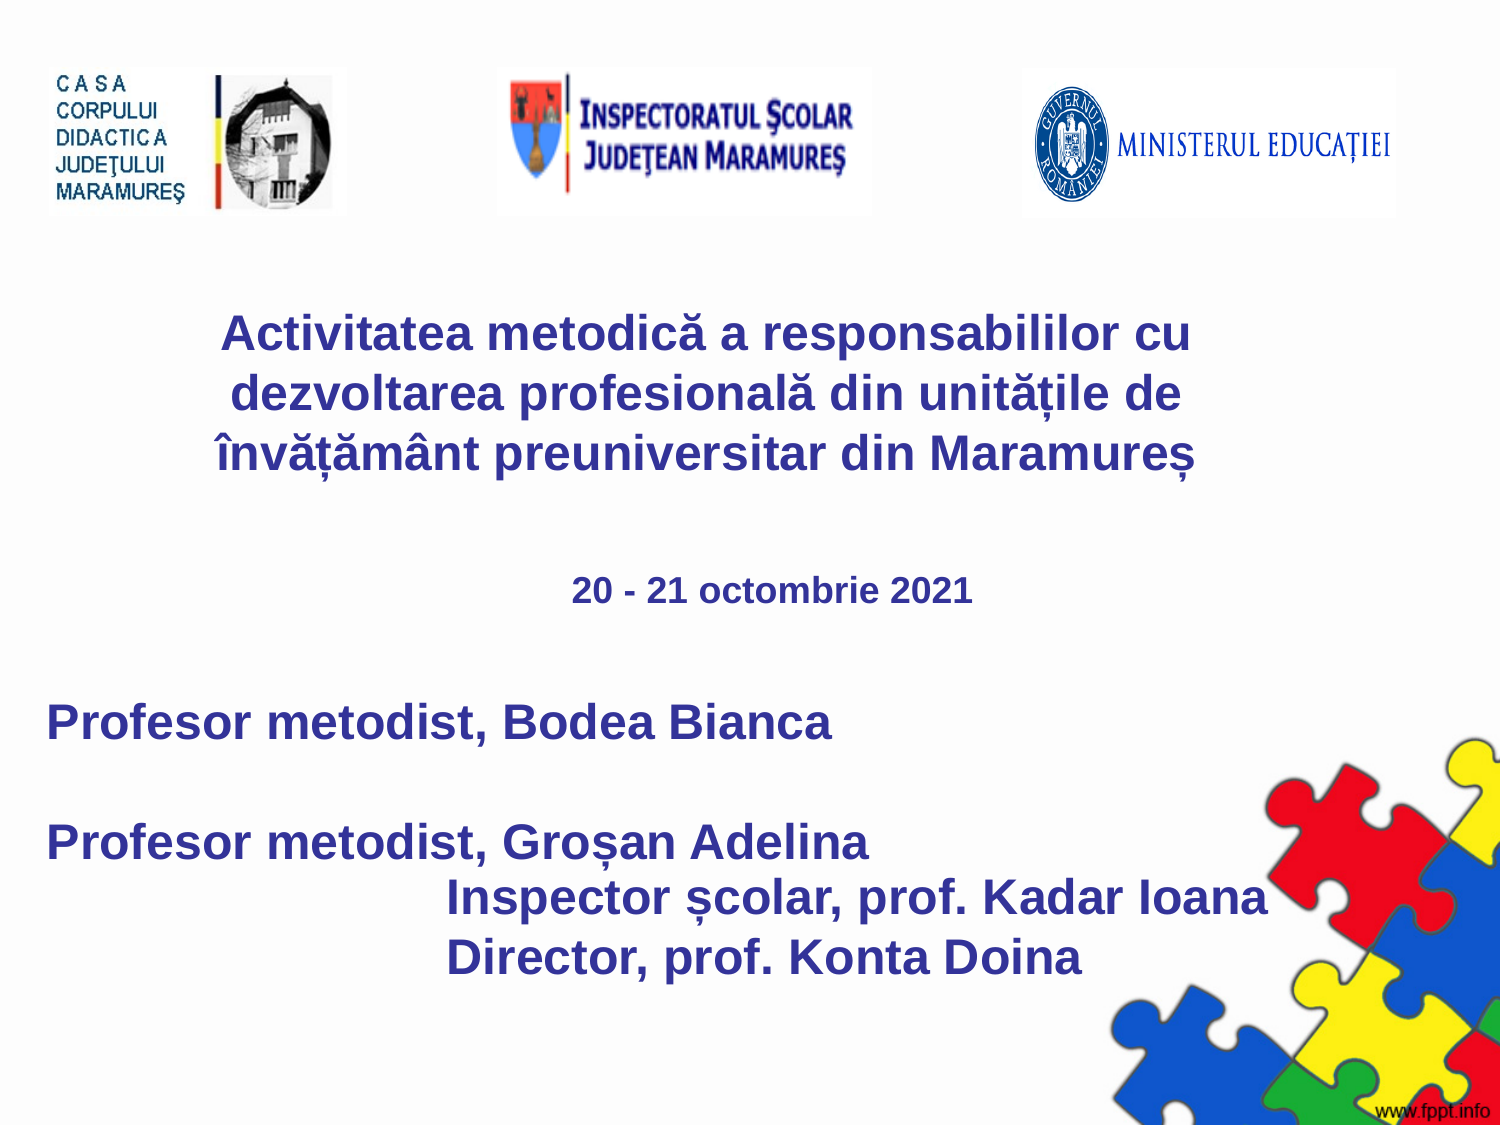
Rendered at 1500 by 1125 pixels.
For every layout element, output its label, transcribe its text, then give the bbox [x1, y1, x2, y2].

text_box Profesor metodist, Bodea Bianca Profesor metodist, Groșan Adelina [32, 681, 936, 877]
list 20 - 21 octombrie 2021 [135, 560, 1373, 619]
text_box Inspector școlar, prof. Kadar Ioana Director, prof. Konta Doina [431, 856, 1338, 1052]
title Activitatea metodică a responsabililor cu dezvoltarea profesională din unitățile de învățământ preuniversitar din Maramureș [175, 292, 1238, 526]
picture [0, 0, 1500, 1125]
